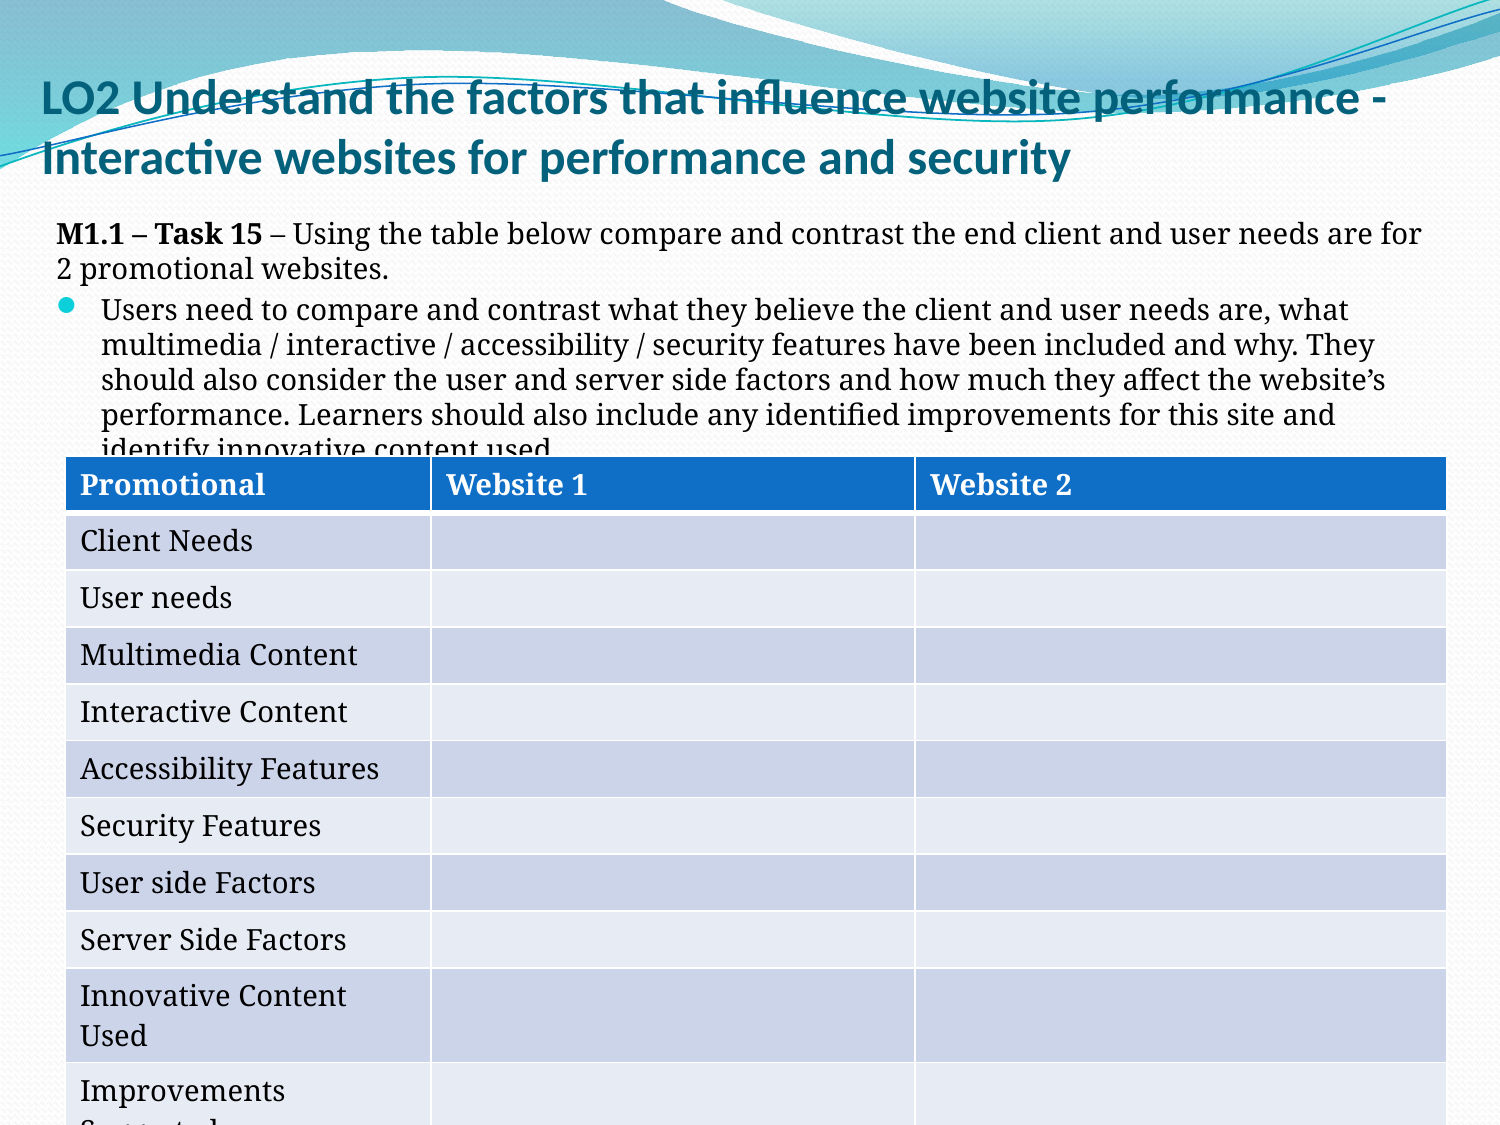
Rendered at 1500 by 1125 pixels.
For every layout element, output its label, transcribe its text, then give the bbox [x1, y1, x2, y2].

table_header Website 1 [432, 457, 914, 510]
table_cell Innovative Content Used [66, 969, 430, 1062]
table_cell [432, 685, 914, 740]
title LO2 Understand the factors that influence website performance - Interactive websites for performance and security [41, 30, 1459, 185]
table_cell [432, 969, 914, 1062]
list M1.1 – Task 15 – Using the table below compare and contrast the end client and user needs are for 2 promotional websites. Users need to compare and contrast what they believe the client and user needs are, what multimedia / interactive / accessibility / security features have been included and why. They should also consider the user and server side factors and how much they affect the website’s performance. Learners should also include any identified improvements for this site and identify innovative content used. [41, 208, 1459, 445]
table_cell [916, 571, 1446, 626]
table_cell [432, 516, 914, 569]
table_cell [916, 516, 1446, 569]
table_cell [916, 741, 1446, 797]
table_cell [916, 628, 1446, 683]
table_cell Multimedia Content [66, 628, 430, 683]
table_cell [432, 628, 914, 683]
table_header Website 2 [916, 457, 1446, 510]
table_cell Server Side Factors [66, 912, 430, 967]
table_cell [432, 798, 914, 853]
table_cell User side Factors [66, 855, 430, 910]
table_cell [916, 912, 1446, 967]
table_cell Accessibility Features [66, 741, 430, 797]
table_cell [916, 1063, 1446, 1125]
table_cell [432, 1063, 914, 1125]
table_cell [916, 685, 1446, 740]
table_cell [432, 912, 914, 967]
table_cell [432, 741, 914, 797]
table_cell [916, 855, 1446, 910]
table_cell [432, 855, 914, 910]
table_header Promotional [66, 457, 430, 510]
table_cell Improvements Suggested [66, 1063, 430, 1125]
table_cell Client Needs [66, 516, 430, 569]
table_cell Interactive Content [66, 685, 430, 740]
table_cell User needs [66, 571, 430, 626]
table_cell Security Features [66, 798, 430, 853]
table_cell [432, 571, 914, 626]
table_cell [916, 798, 1446, 853]
table_cell [916, 969, 1446, 1062]
